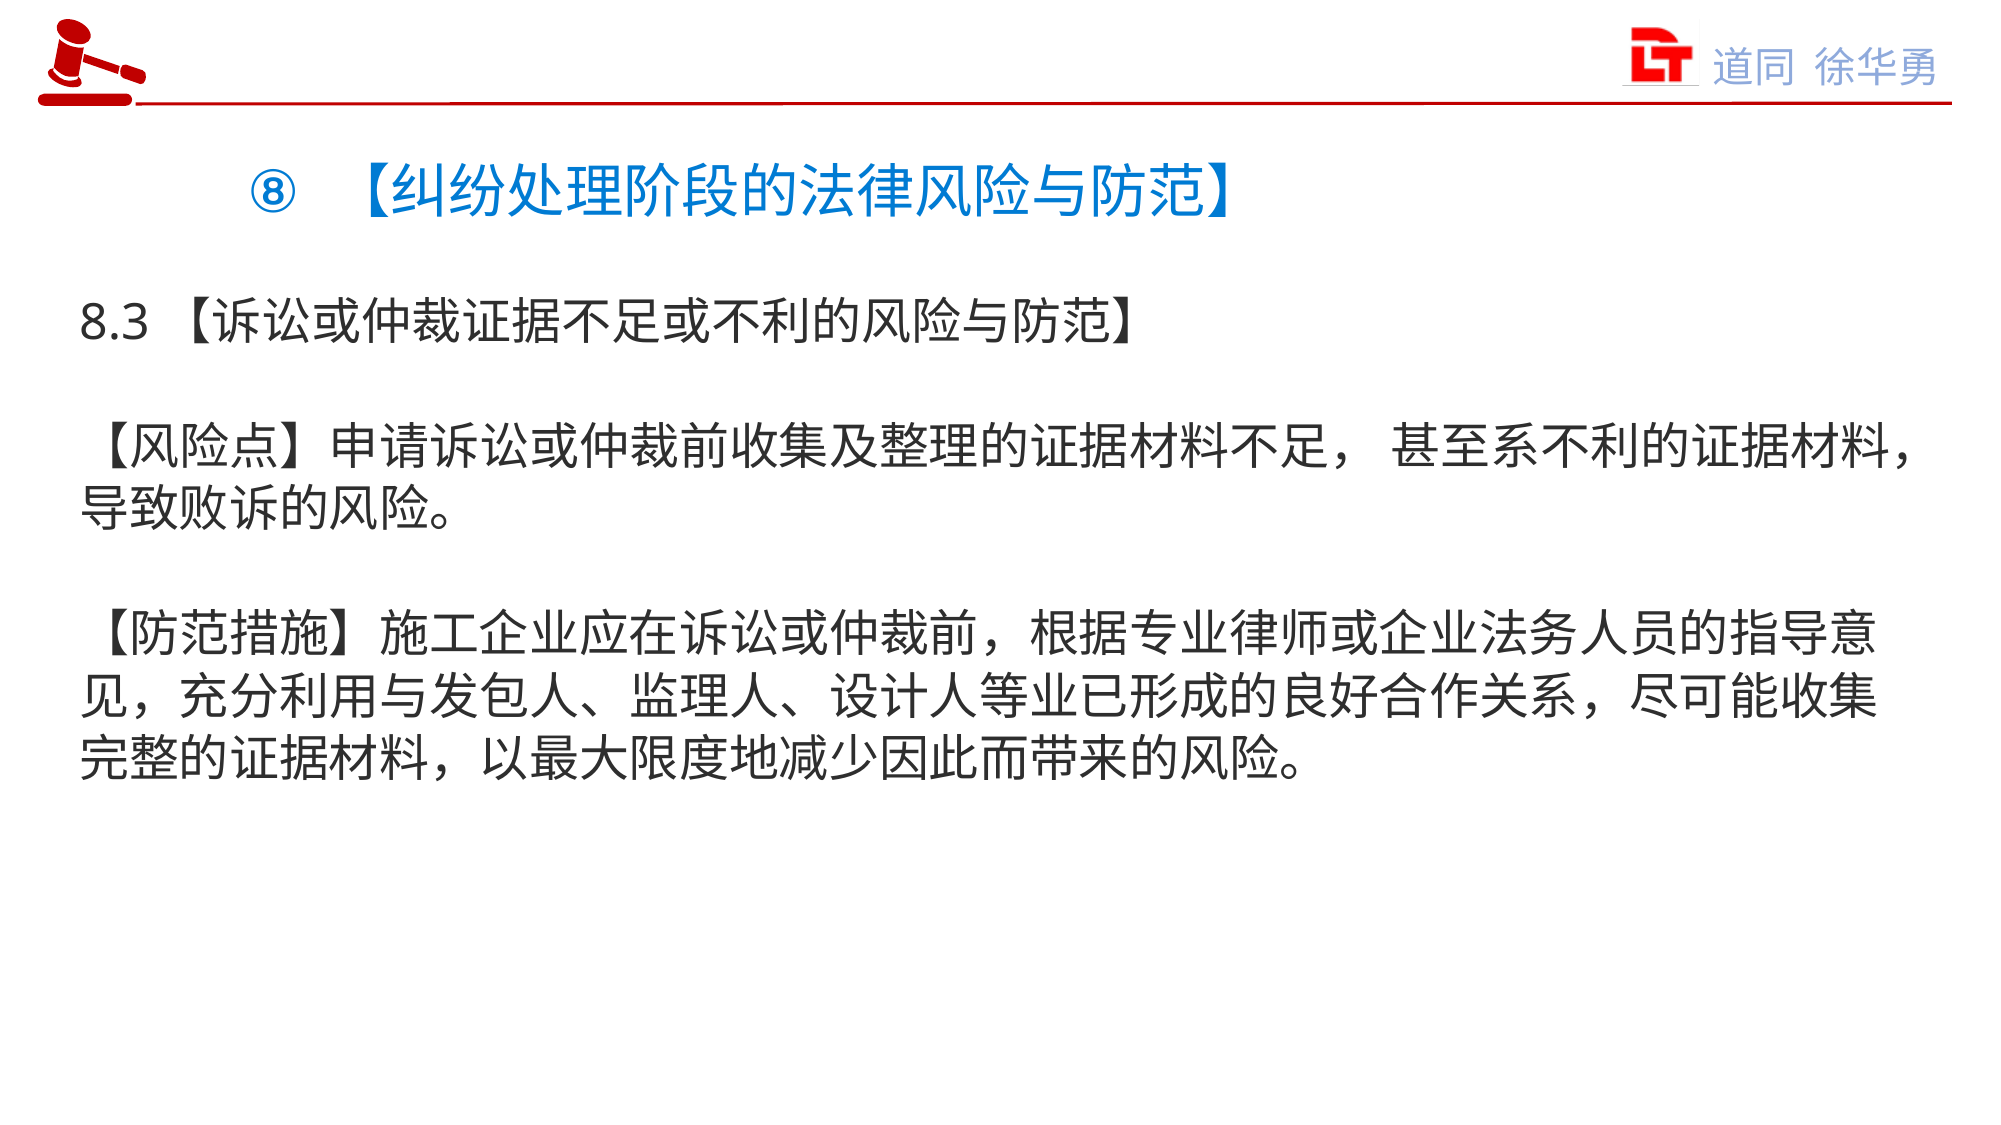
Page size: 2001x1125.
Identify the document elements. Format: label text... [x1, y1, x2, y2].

picture [1622, 19, 1699, 97]
text_box 【纠纷处理阶段的法律风险与防范】 8.3【诉讼或仲裁证据不足或不利的风险与防范】 【风险点】申请诉讼或仲裁前收集及整理的证据材料不足， 甚至系不利的证据材料，导致败诉的风险。 【防范措施】施工企业应在诉讼或仲裁前，根据专业律师或企业法务人员的指导意见，充分利用与发包人、监理人、设计人等业已形成的良好合作关系，尽可能收集完整的证据材料，以最大限度地减少因此而带来的风险。 [64, 154, 1936, 795]
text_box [37, 17, 1954, 106]
